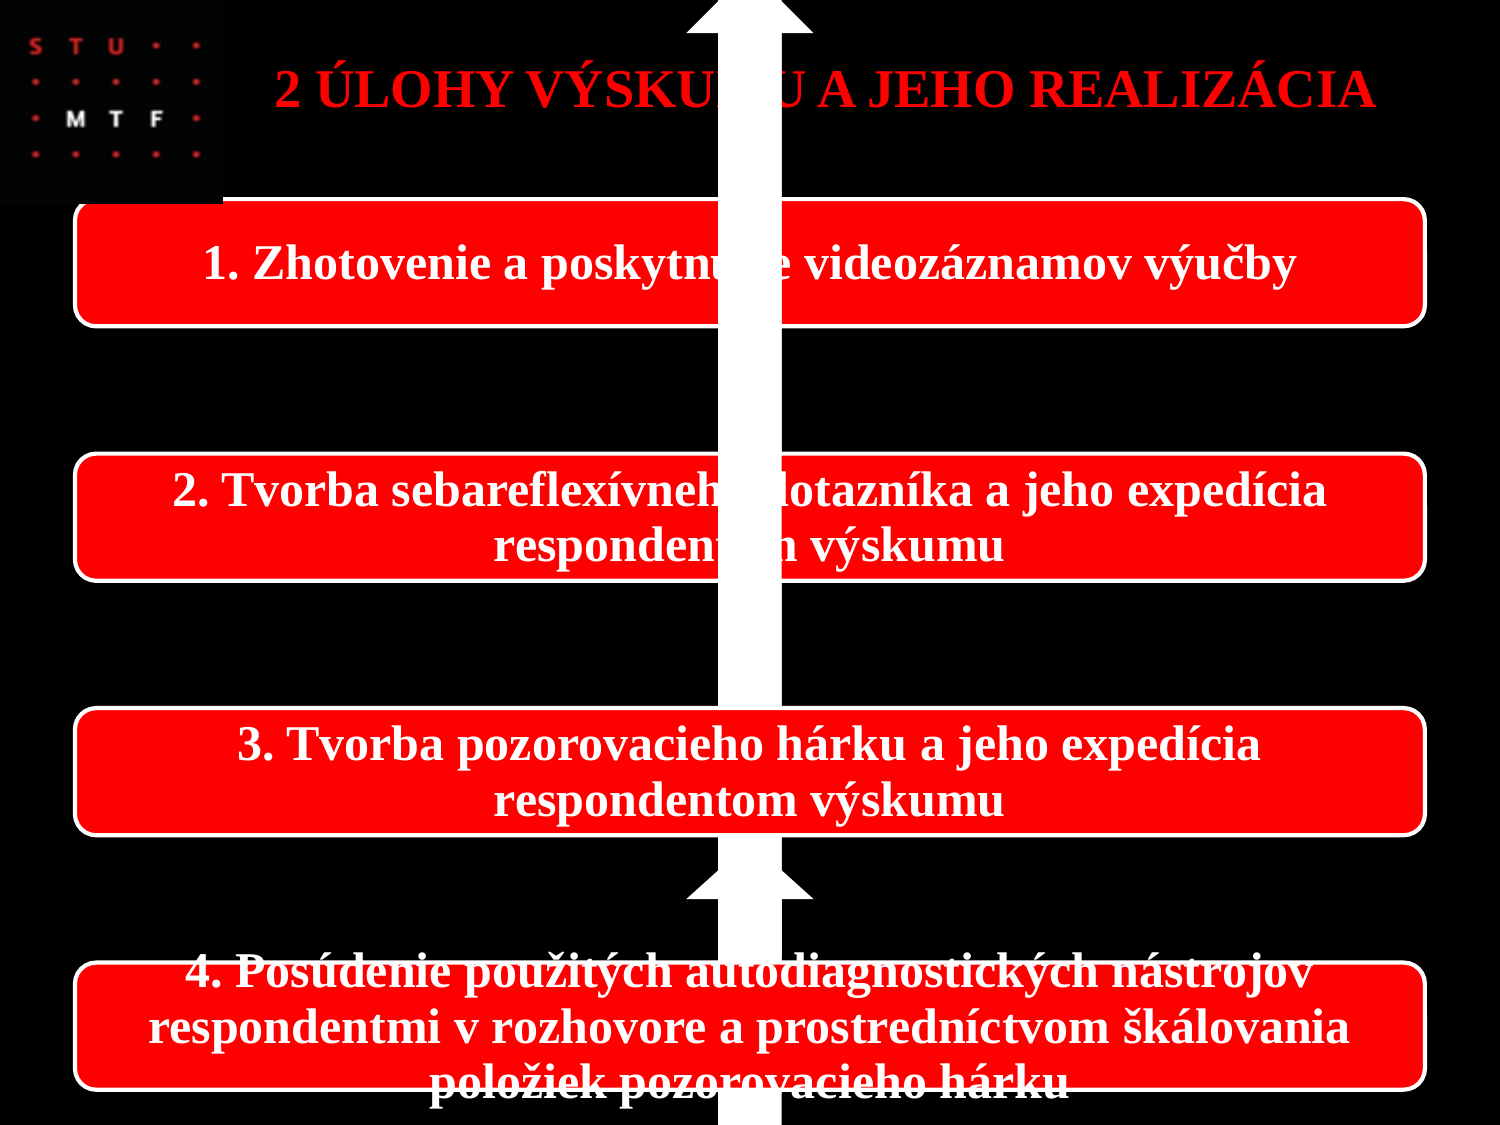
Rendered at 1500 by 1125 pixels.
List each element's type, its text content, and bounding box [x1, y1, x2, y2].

picture [0, 0, 223, 205]
title 2 úlohy výskumu a jeho realizácia [782, 45, 1425, 198]
title 2 úlohy výskumu a jeho realizácia [227, 45, 718, 197]
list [74, 198, 1426, 1091]
